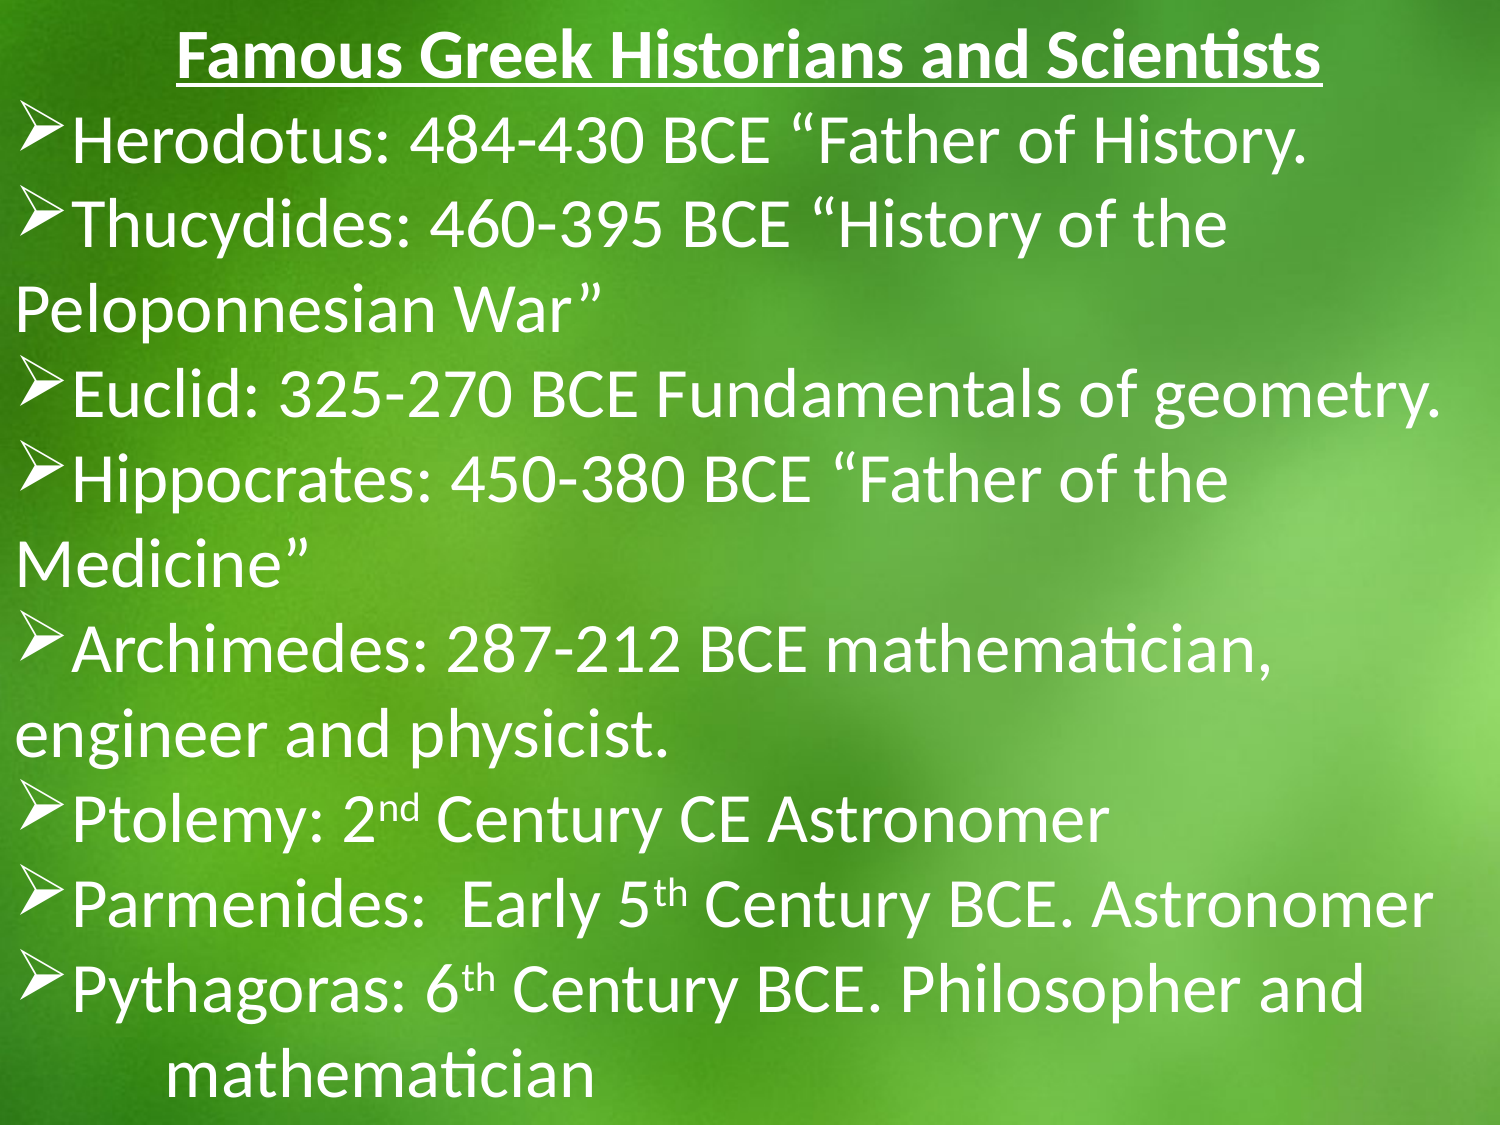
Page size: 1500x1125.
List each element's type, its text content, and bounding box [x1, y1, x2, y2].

text_box Famous Greek Historians and Scientists Herodotus: 484-430 BCE “Father of History. Thucydides: 460-395 BCE “History of the Peloponnesian War” Euclid: 325-270 BCE Fundamentals of geometry. Hippocrates: 450-380 BCE “Father of the Medicine” Archimedes: 287-212 BCE mathematician, engineer and physicist. Ptolemy: 2nd Century CE Astronomer Parmenides: Early 5th Century BCE. Astronomer Pythagoras: 6th Century BCE. Philosopher and mathematician [0, 0, 1500, 1125]
